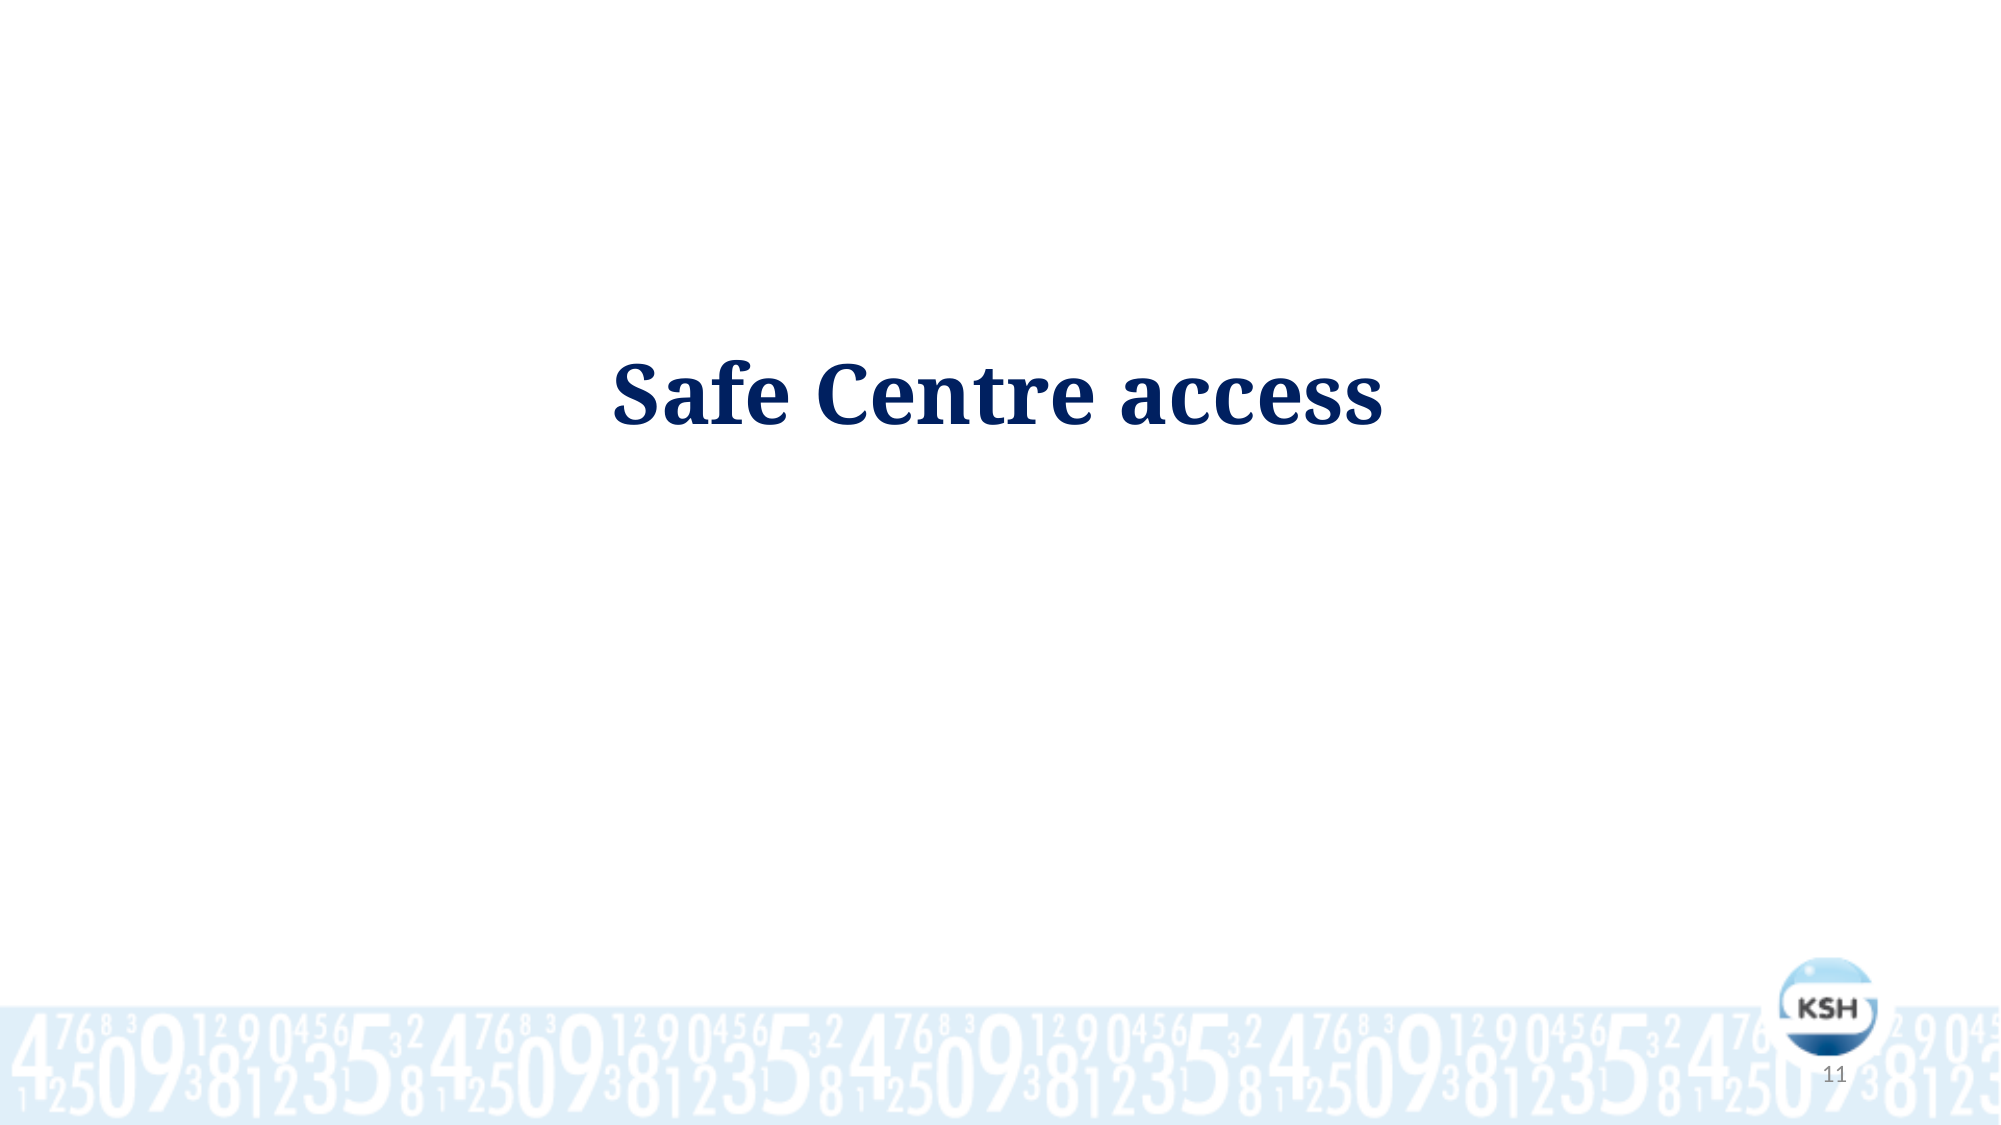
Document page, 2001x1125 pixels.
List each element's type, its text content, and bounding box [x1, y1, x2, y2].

title Safe Centre access [136, 280, 1862, 450]
picture [0, 0, 2001, 1125]
slide_number 11 [1412, 1042, 1863, 1103]
